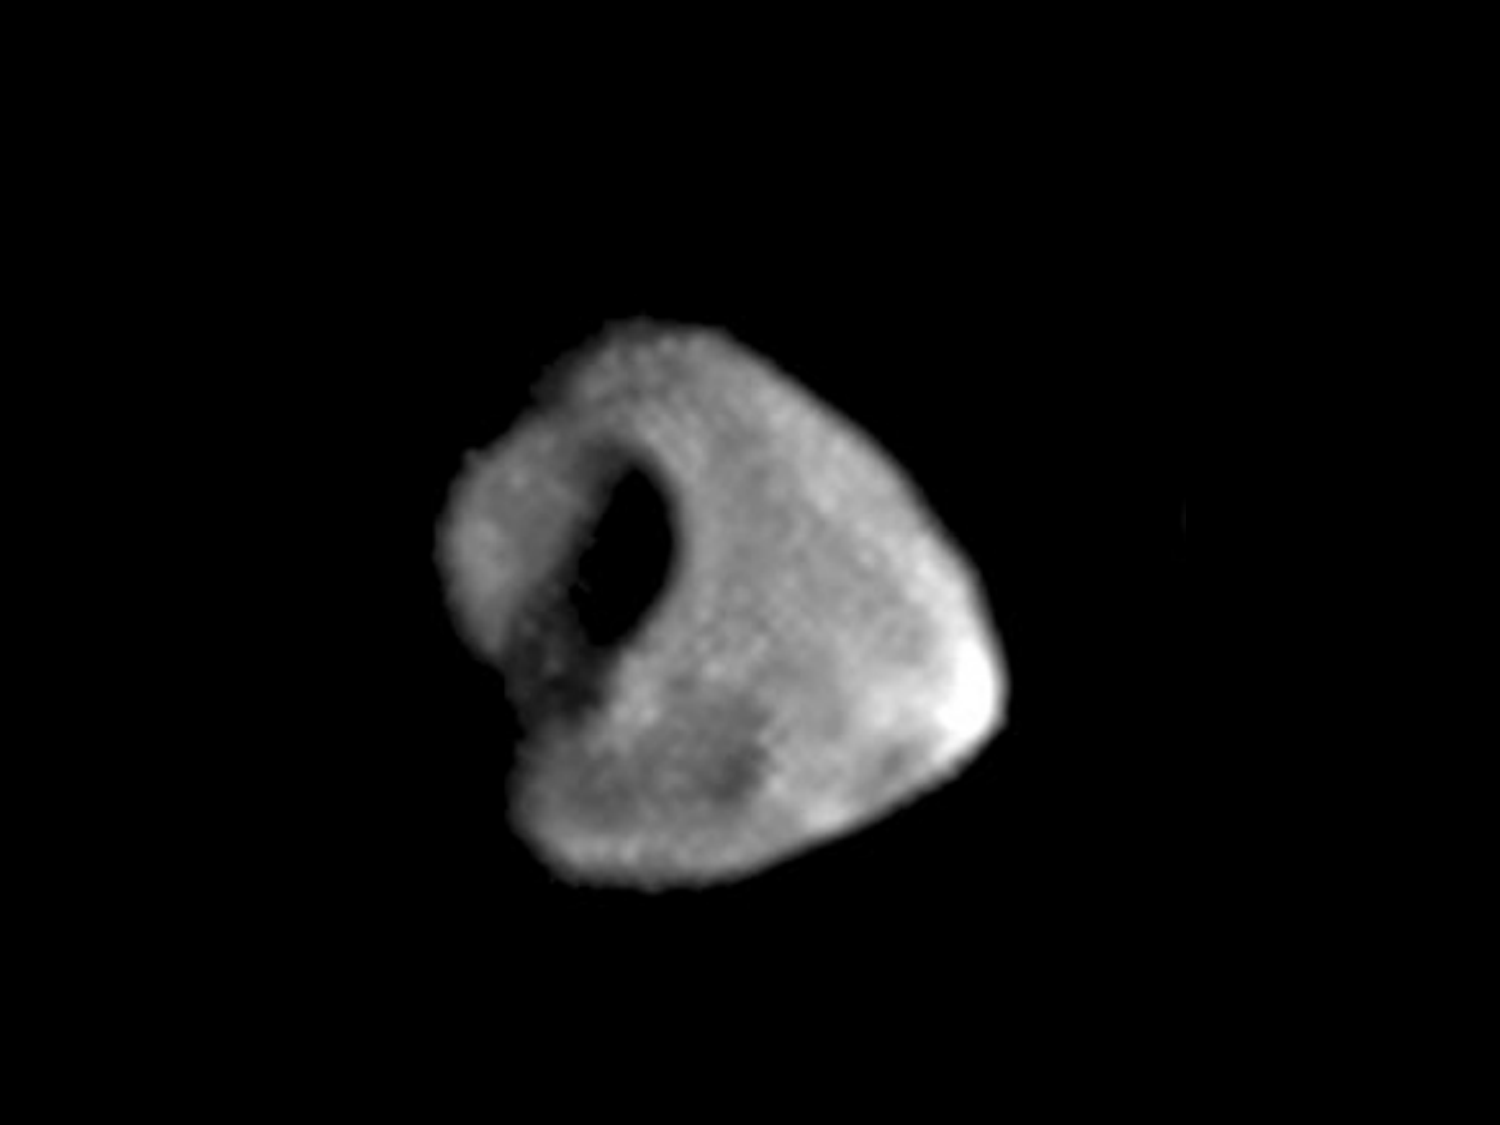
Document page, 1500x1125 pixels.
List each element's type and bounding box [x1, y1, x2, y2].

picture [287, 224, 1187, 998]
